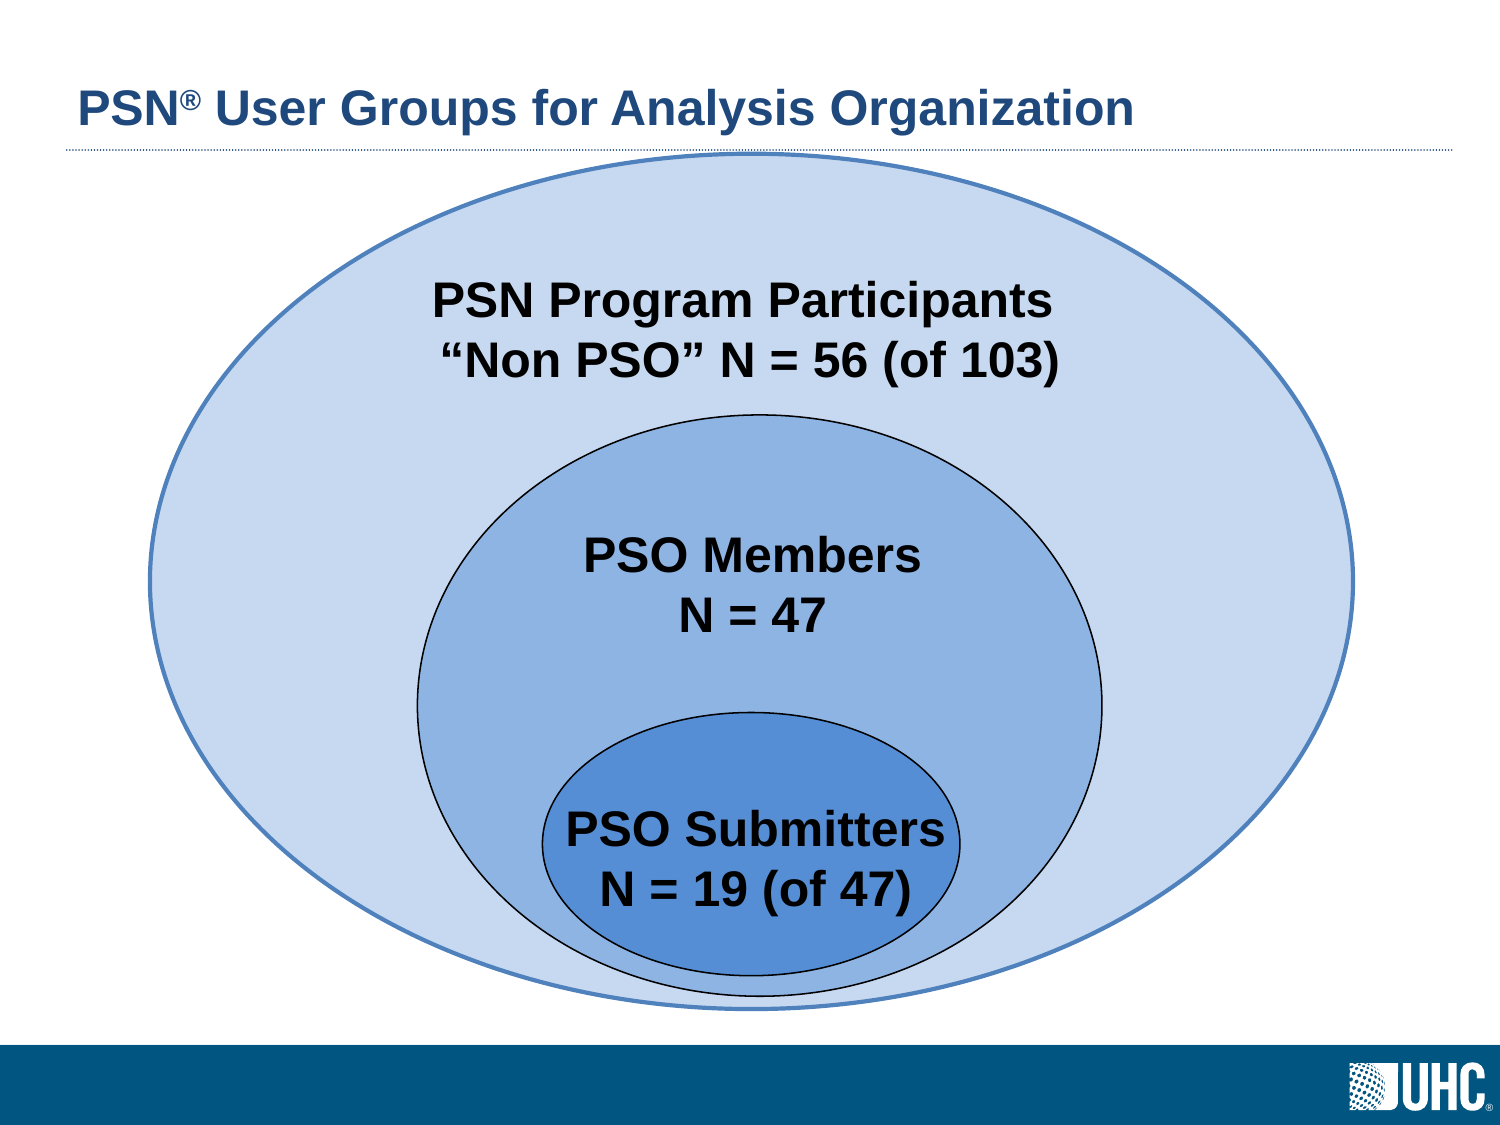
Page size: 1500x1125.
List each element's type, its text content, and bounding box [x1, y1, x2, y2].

text_box PSN Program Participants “Non PSO” N = 56 (of 103) [406, 259, 1094, 395]
text_box PSO Members N = 47 [552, 515, 953, 651]
text_box [417, 414, 1102, 911]
text_box [535, 925, 985, 997]
text_box PSO Submitters N = 19 (of 47) [509, 789, 1003, 925]
title PSN® User Groups for Analysis Organization [69, 0, 1453, 137]
picture [0, 0, 1500, 1045]
text_box [147, 151, 1356, 1012]
text_box [561, 712, 941, 789]
text_box [586, 925, 916, 976]
